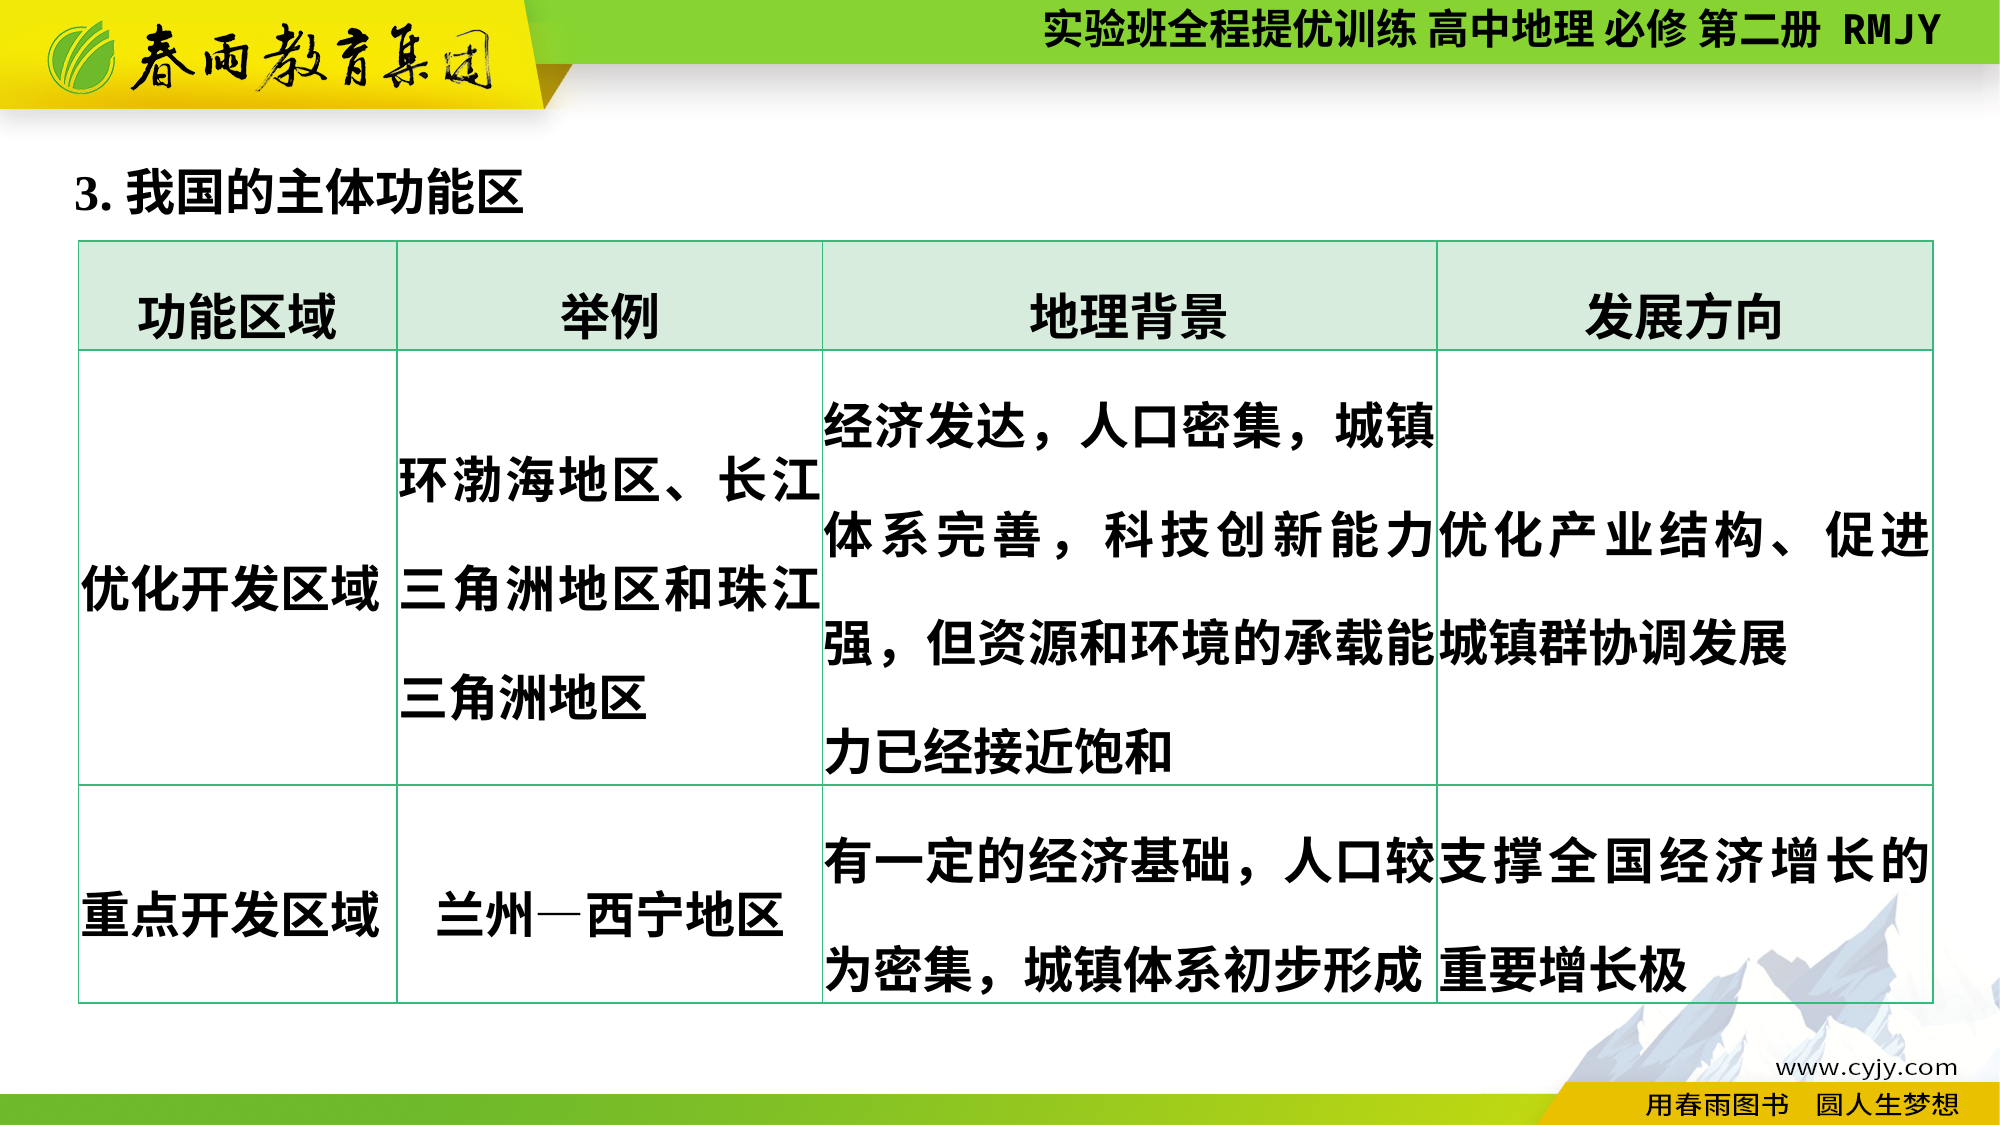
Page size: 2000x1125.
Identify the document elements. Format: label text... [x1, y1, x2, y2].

table_cell 重点开发区域 [79, 786, 396, 1002]
table_cell 环渤海地区、长江三角洲地区和珠江三角洲地区 [398, 351, 822, 784]
table_cell 兰州—西宁地区 [398, 786, 822, 1002]
table_cell 有一定的经济基础，人口较为密集，城镇体系初步形成 [823, 786, 1436, 1002]
table_header 举例 [398, 242, 822, 349]
list 3.我国的主体功能区 [59, 122, 1944, 217]
picture [0, 0, 2000, 1125]
table_header 发展方向 [1438, 242, 1932, 349]
table_header 地理背景 [823, 242, 1436, 349]
table_cell 经济发达，人口密集，城镇体系完善，科技创新能力强，但资源和环境的承载能力已经接近饱和 [823, 351, 1436, 784]
table_cell 优化产业结构、促进城镇群协调发展 [1438, 351, 1932, 784]
table_cell 优化开发区域 [79, 351, 396, 784]
table_cell 支撑全国经济增长的重要增长极 [1438, 786, 1932, 1002]
table_header 功能区域 [79, 242, 396, 349]
